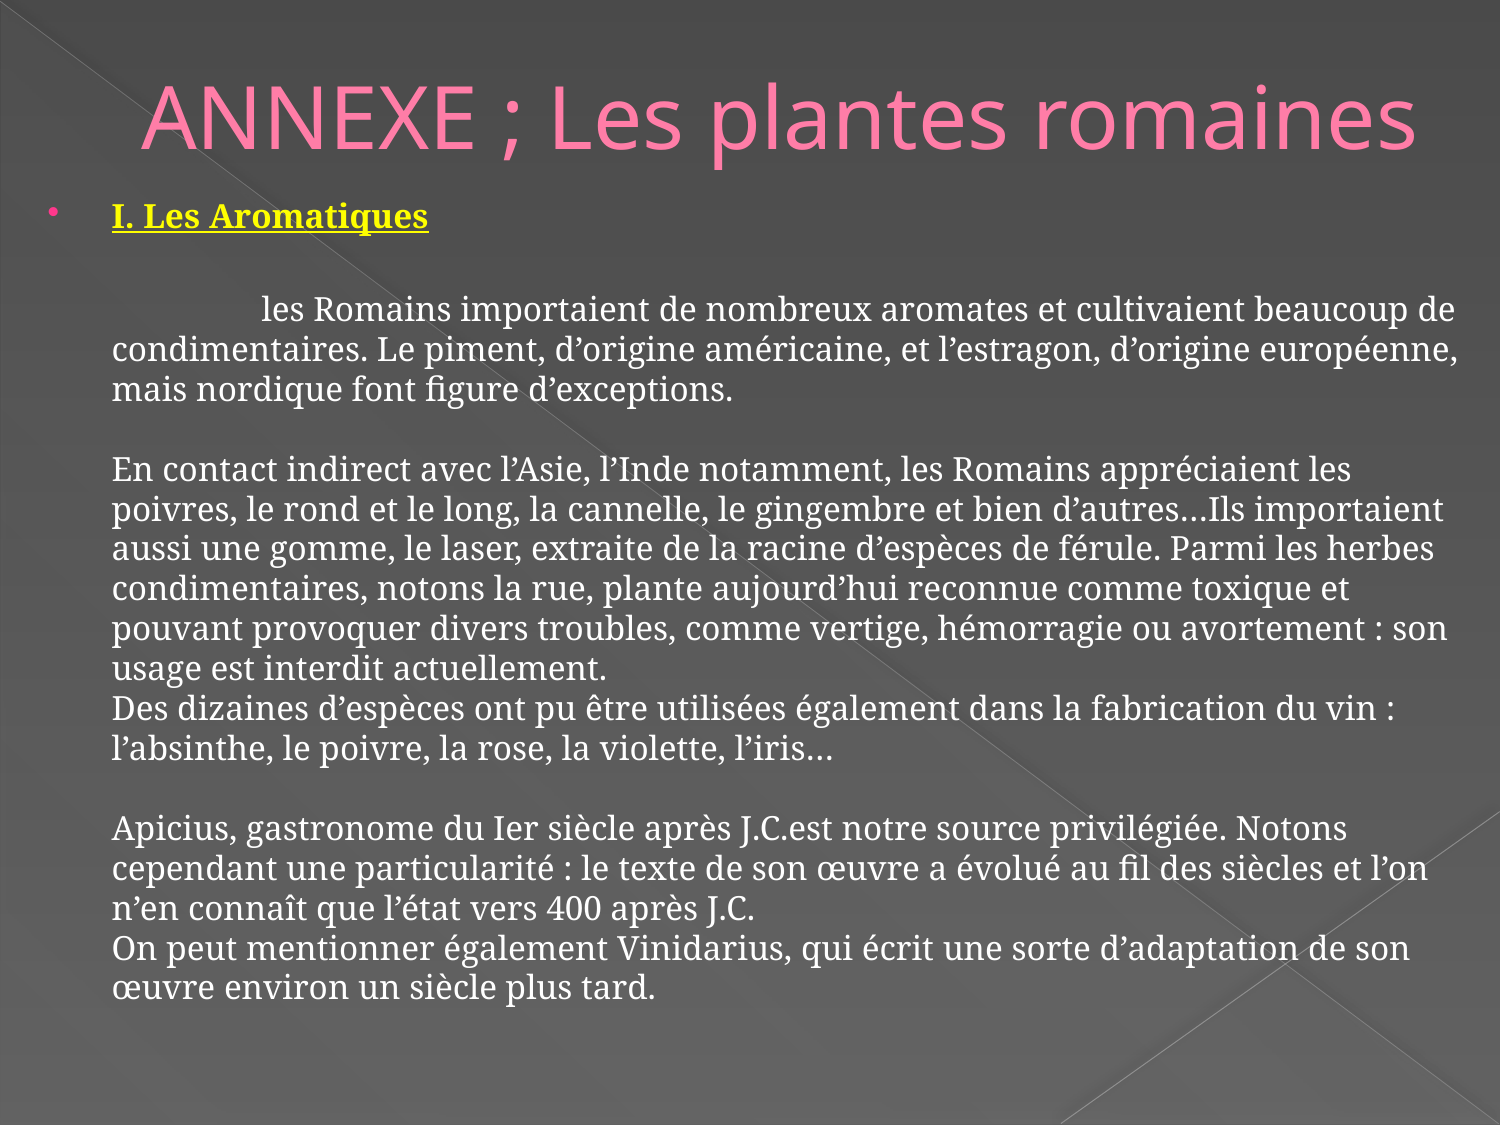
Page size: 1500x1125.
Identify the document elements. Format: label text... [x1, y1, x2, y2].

title ANNEXE ; Les plantes romaines [46, 0, 1449, 187]
list I. Les Aromatiques les Romains importaient de nombreux aromates et cultivaient beaucoup de condimentaires. Le piment, d’origine américaine, et l’estragon, d’origine européenne, mais nordique font figure d’exceptions. En contact indirect avec l’Asie, l’Inde notamment, les Romains appréciaient les poivres, le rond et le long, la cannelle, le gingembre et bien d’autres…Ils importaient aussi une gomme, le laser, extraite de la racine d’espèces de férule. Parmi les herbes condimentaires, notons la rue, plante aujourd’hui reconnue comme toxique et pouvant provoquer divers troubles, comme vertige, hémorragie ou avortement : son usage est interdit actuellement. Des dizaines d’espèces ont pu être utilisées également dans la fabrication du vin : l’absinthe, le poivre, la rose, la violette, l’iris… Apicius, gastronome du Ier siècle après J.C.est notre source privilégiée. Notons cependant une particularité : le texte de son œuvre a évolué au fil des siècles et l’on n’en connaît que l’état vers 400 après J.C. On peut mentionner également Vinidarius, qui écrit une sorte d’adaptation de son œuvre environ un siècle plus tard. [23, 187, 1477, 1059]
